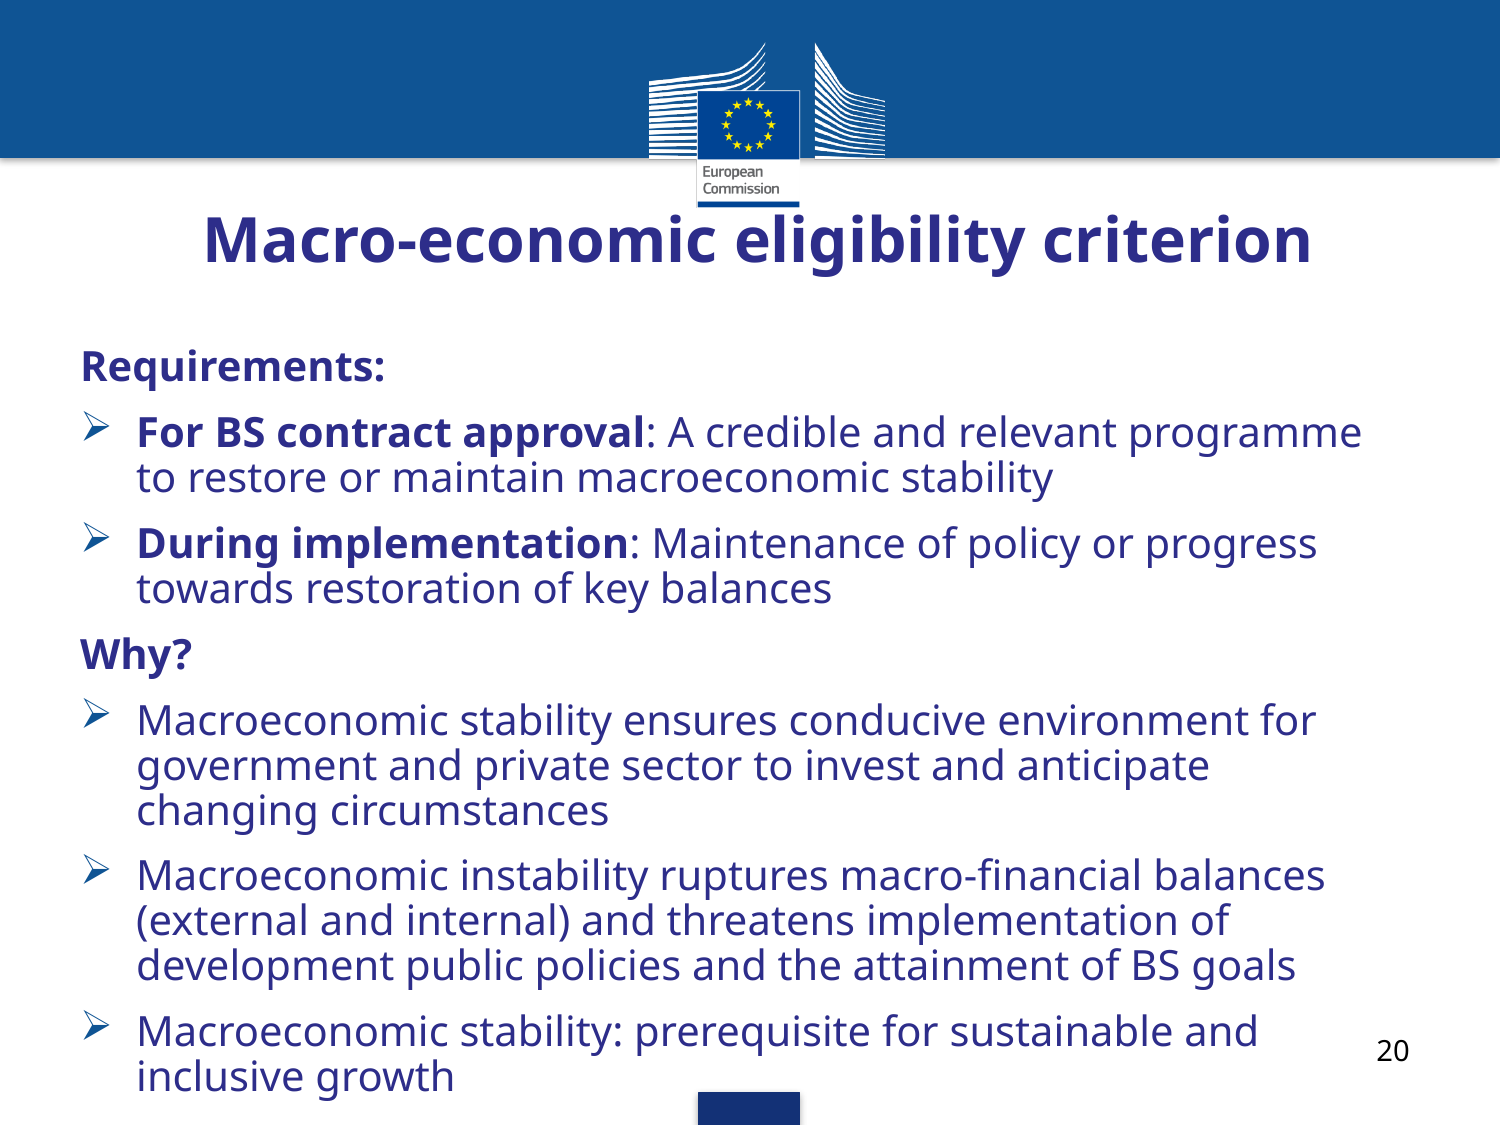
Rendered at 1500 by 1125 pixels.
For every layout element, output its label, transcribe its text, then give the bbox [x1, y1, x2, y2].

slide_number 20 [1074, 1024, 1426, 1103]
title Macro-economic eligibility criterion [0, 160, 1460, 315]
picture [649, 42, 885, 160]
list Requirements: For BS contract approval: A credible and relevant programme to restore or maintain macroeconomic stability During implementation: Maintenance of policy or progress towards restoration of key balances Why? Macroeconomic stability ensures conducive environment for government and private sector to invest and anticipate changing circumstances Macroeconomic instability ruptures macro-financial balances (external and internal) and threatens implementation of development public policies and the attainment of BS goals Macroeconomic stability: prerequisite for sustainable and inclusive growth [64, 337, 1412, 1024]
